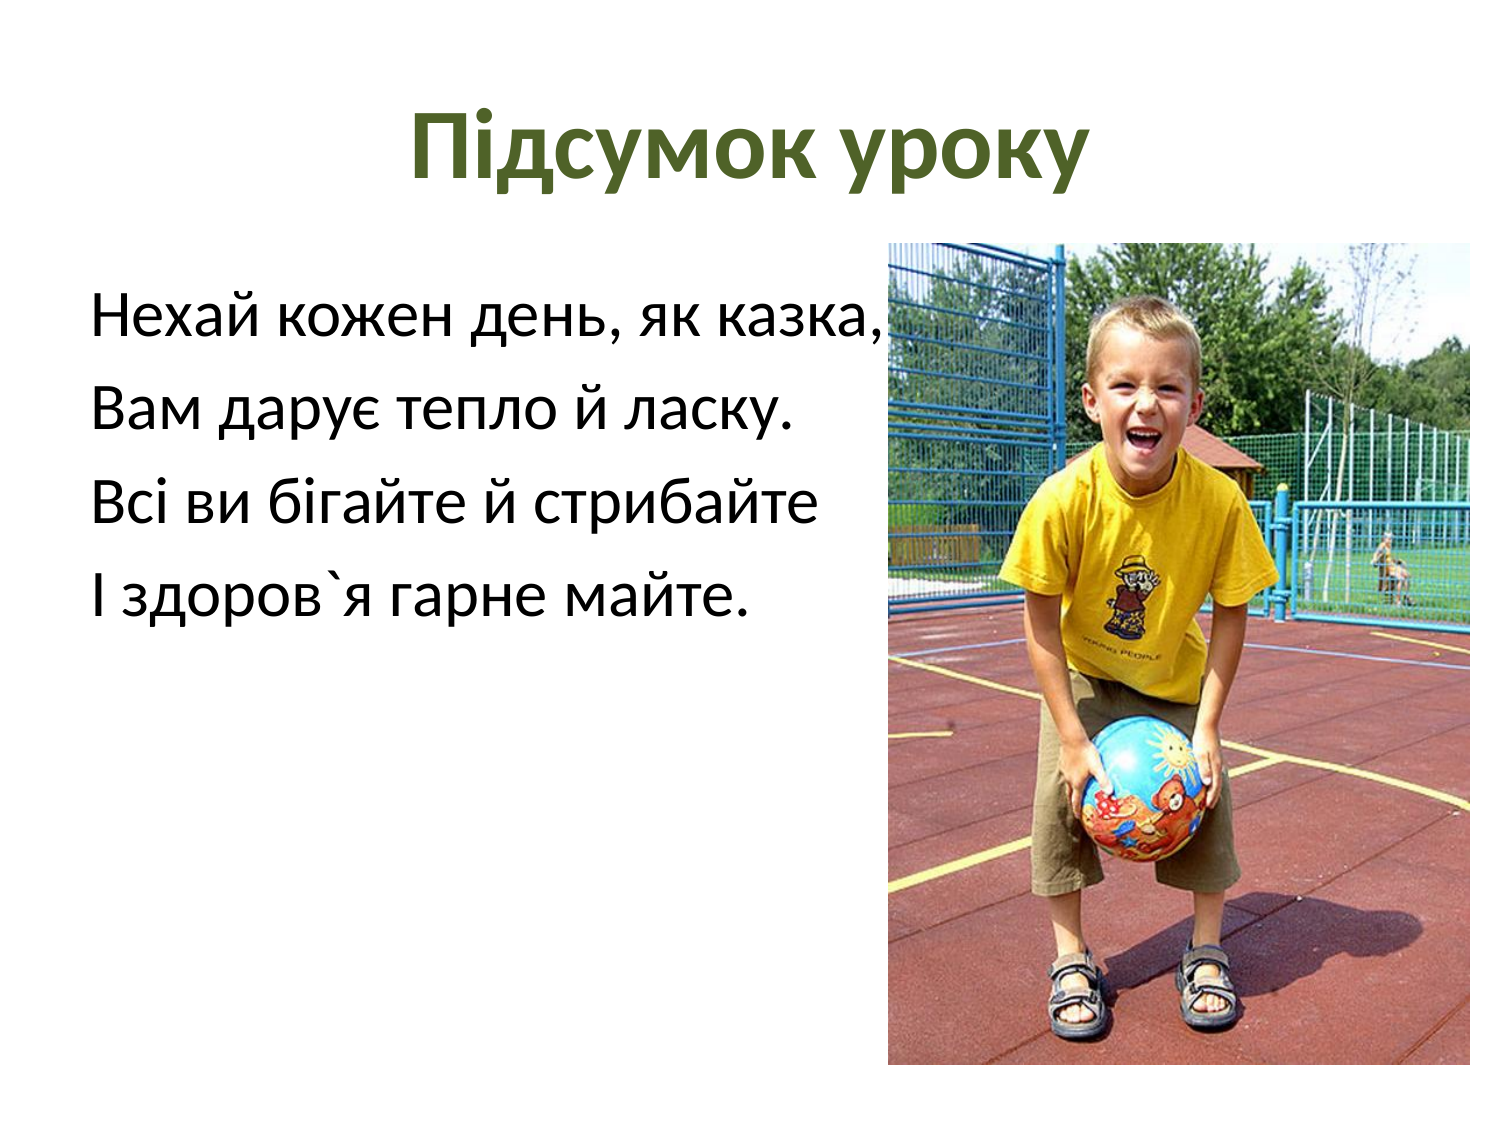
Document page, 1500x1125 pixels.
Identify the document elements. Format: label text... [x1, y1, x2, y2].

title Підсумок уроку [75, 45, 1425, 233]
picture [888, 243, 1471, 1065]
list Нехай кожен день, як казка, Вам дарує тепло й ласку. Всі ви бігайте й стрибайте І здоров`я гарне майте. [75, 262, 883, 1005]
